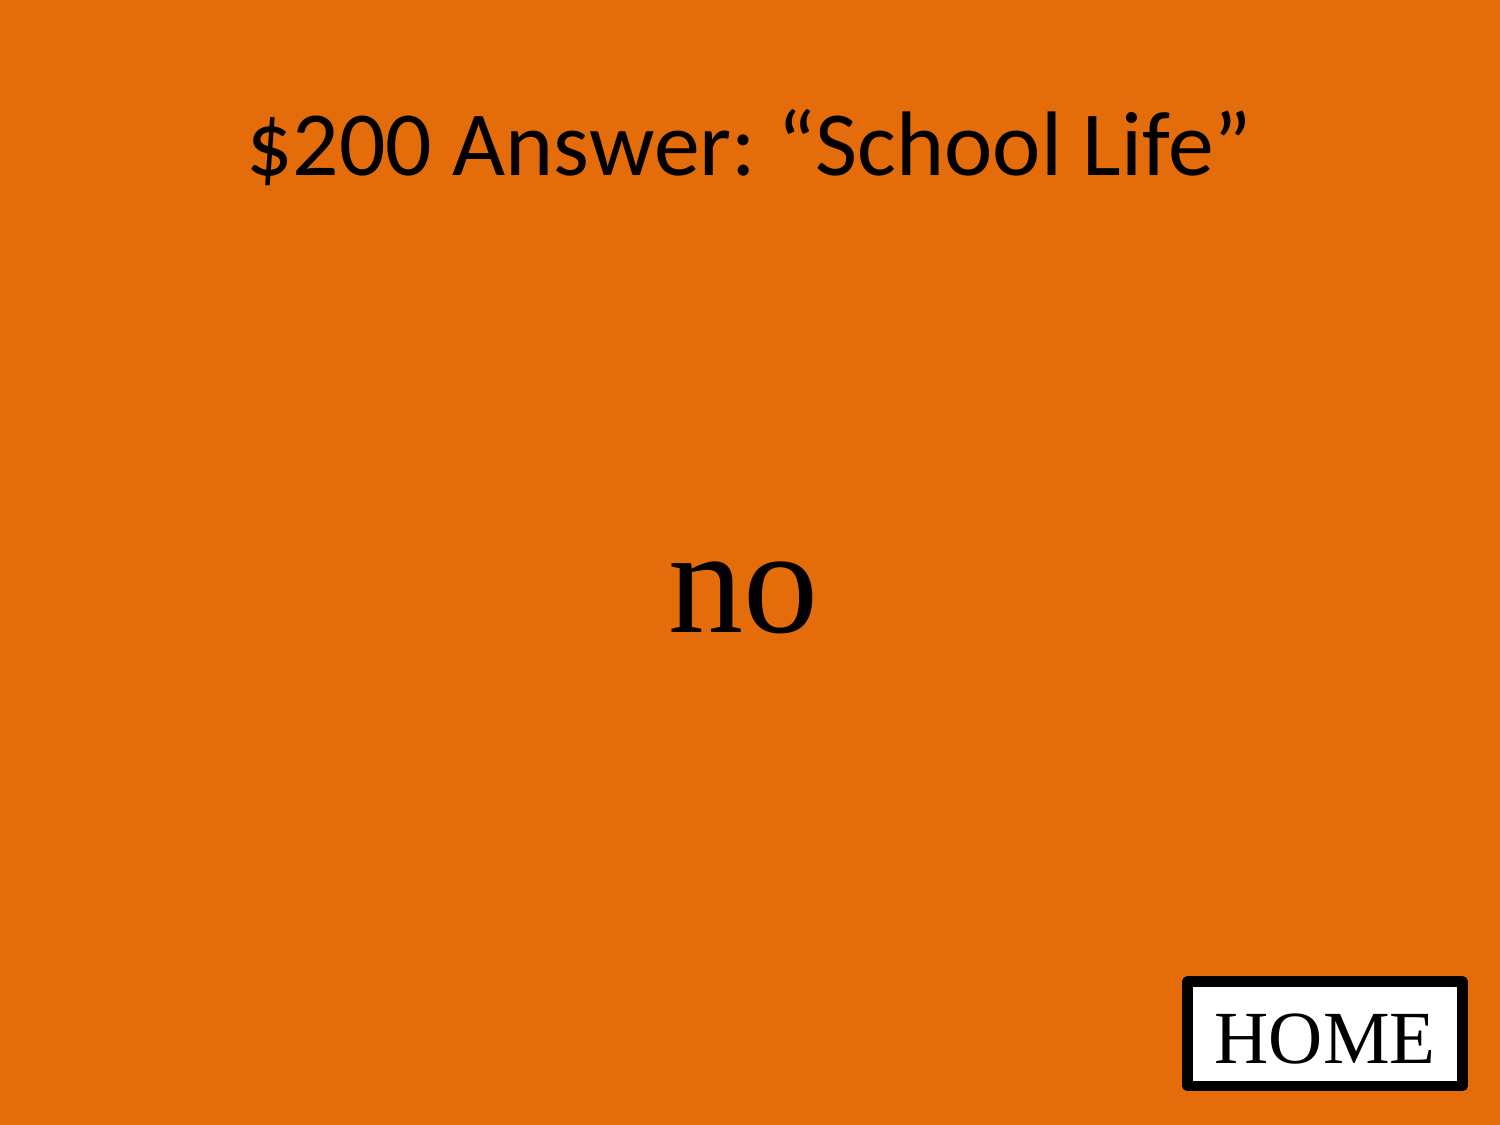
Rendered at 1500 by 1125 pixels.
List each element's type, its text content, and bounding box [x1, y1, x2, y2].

text_box no [74, 474, 1413, 670]
title $200 Answer: “School Life” [75, 45, 1425, 233]
text_box HOME [1187, 981, 1463, 1087]
